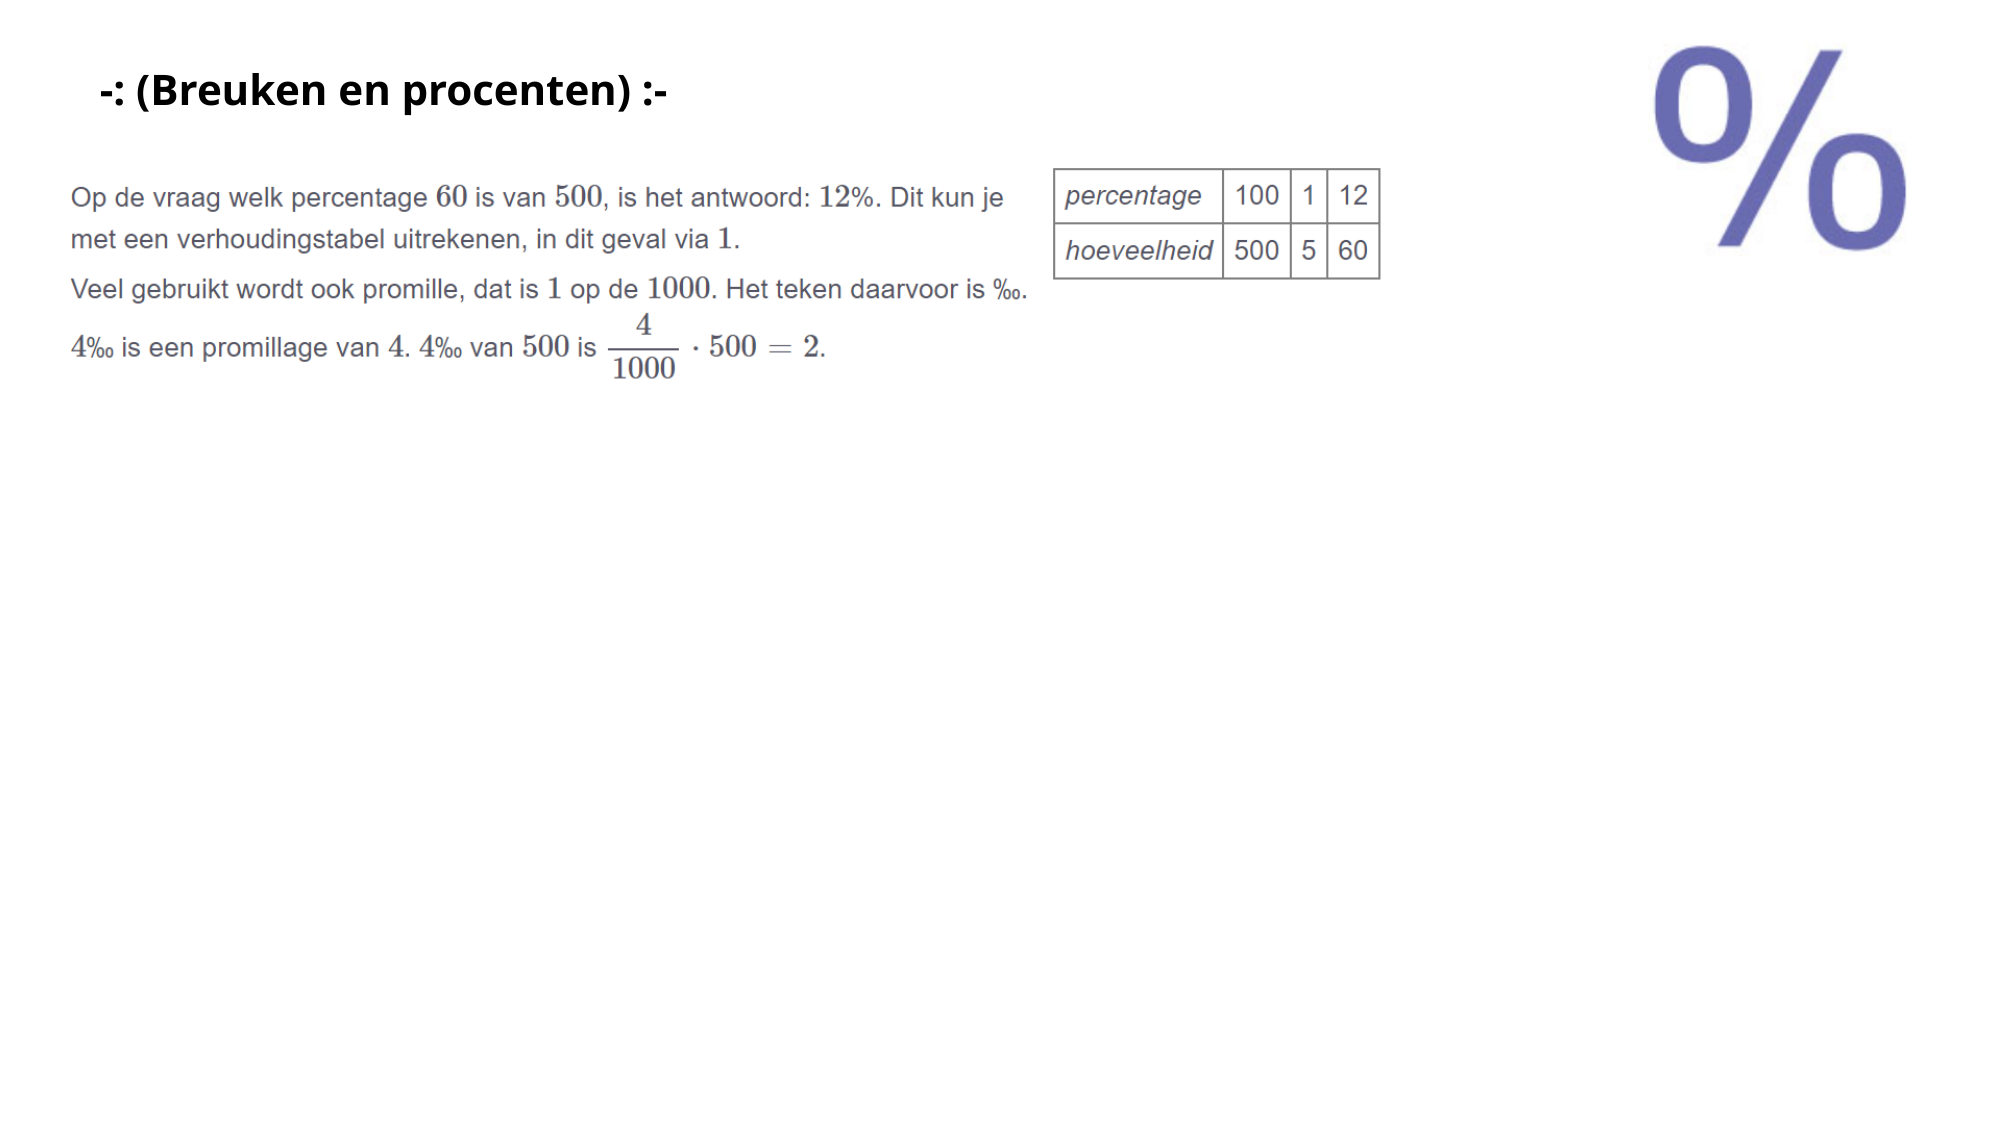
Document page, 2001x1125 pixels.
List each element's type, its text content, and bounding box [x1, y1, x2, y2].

picture [1638, 43, 1916, 273]
picture [65, 164, 1401, 382]
text_box -: (Breuken en procenten) :- [84, 9, 689, 164]
